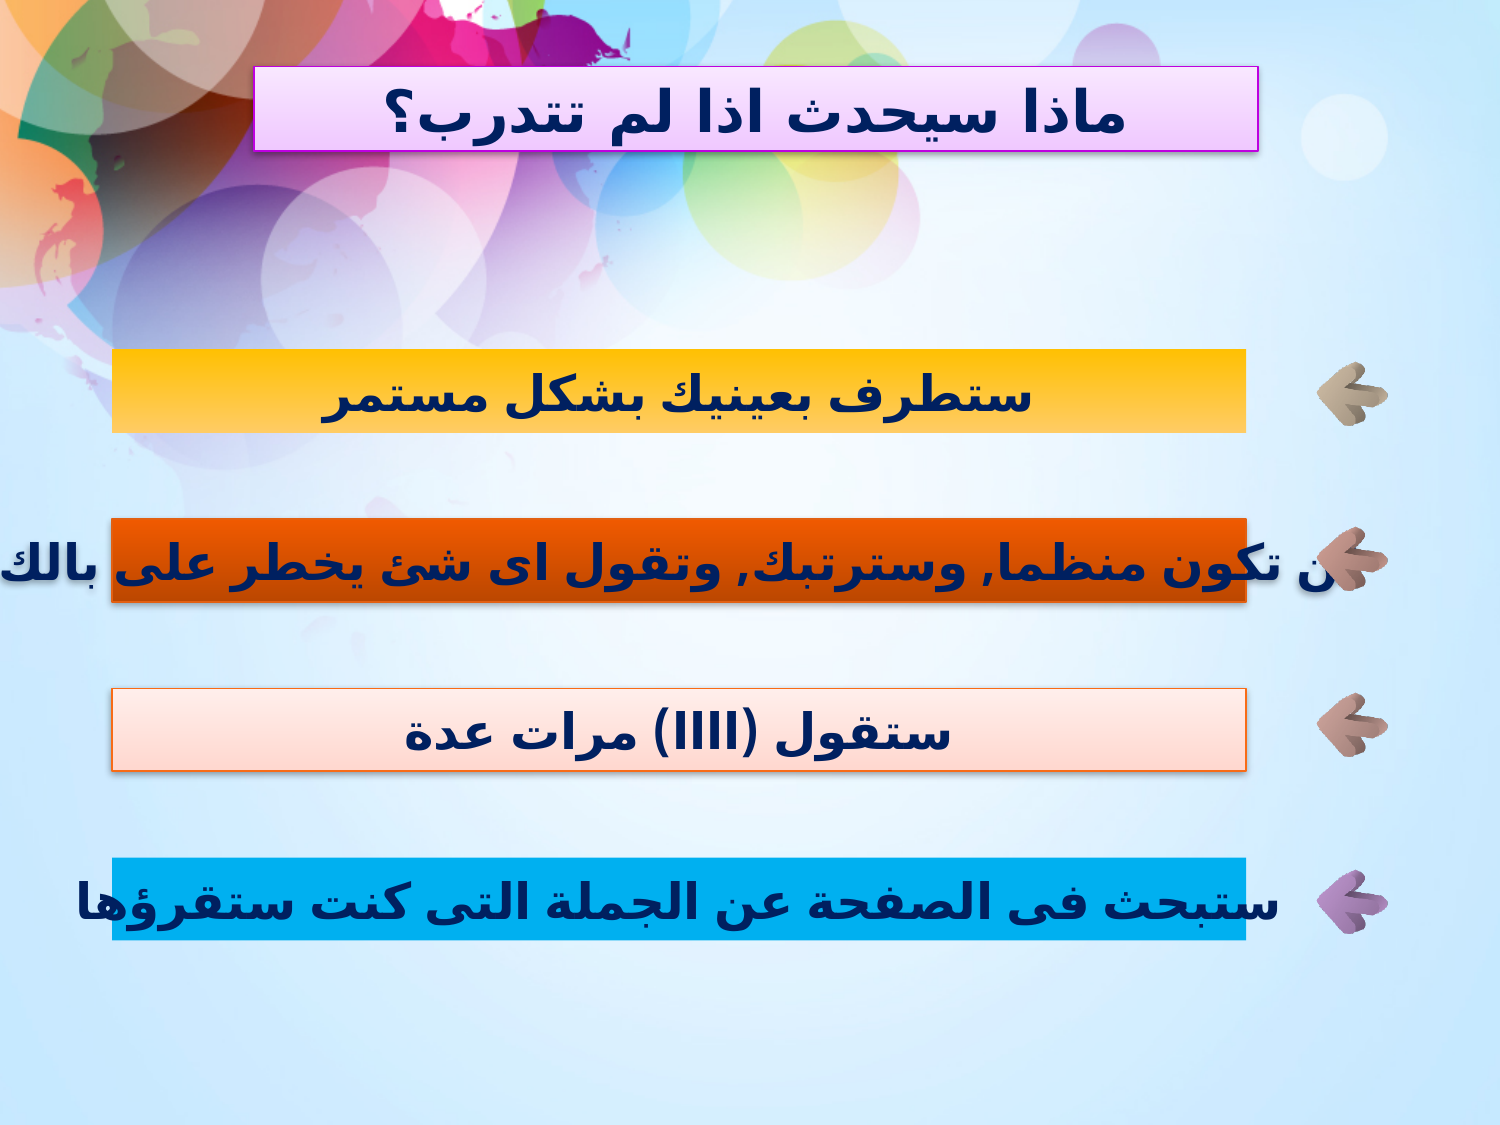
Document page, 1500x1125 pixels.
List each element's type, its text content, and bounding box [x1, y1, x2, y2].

text_box ستقول (اااا) مرات عدة [111, 688, 1247, 772]
text_box لن تكون منظما, وسترتبك, وتقول اى شئ يخطر على بالك [111, 518, 1247, 603]
text_box ماذا سيحدث اذا لم تتدرب؟ [253, 66, 1259, 152]
picture [0, 0, 1500, 1125]
text_box ستطرف بعينيك بشكل مستمر [112, 349, 1247, 433]
text_box ستبحث فى الصفحة عن الجملة التى كنت ستقرؤها [112, 857, 1247, 941]
